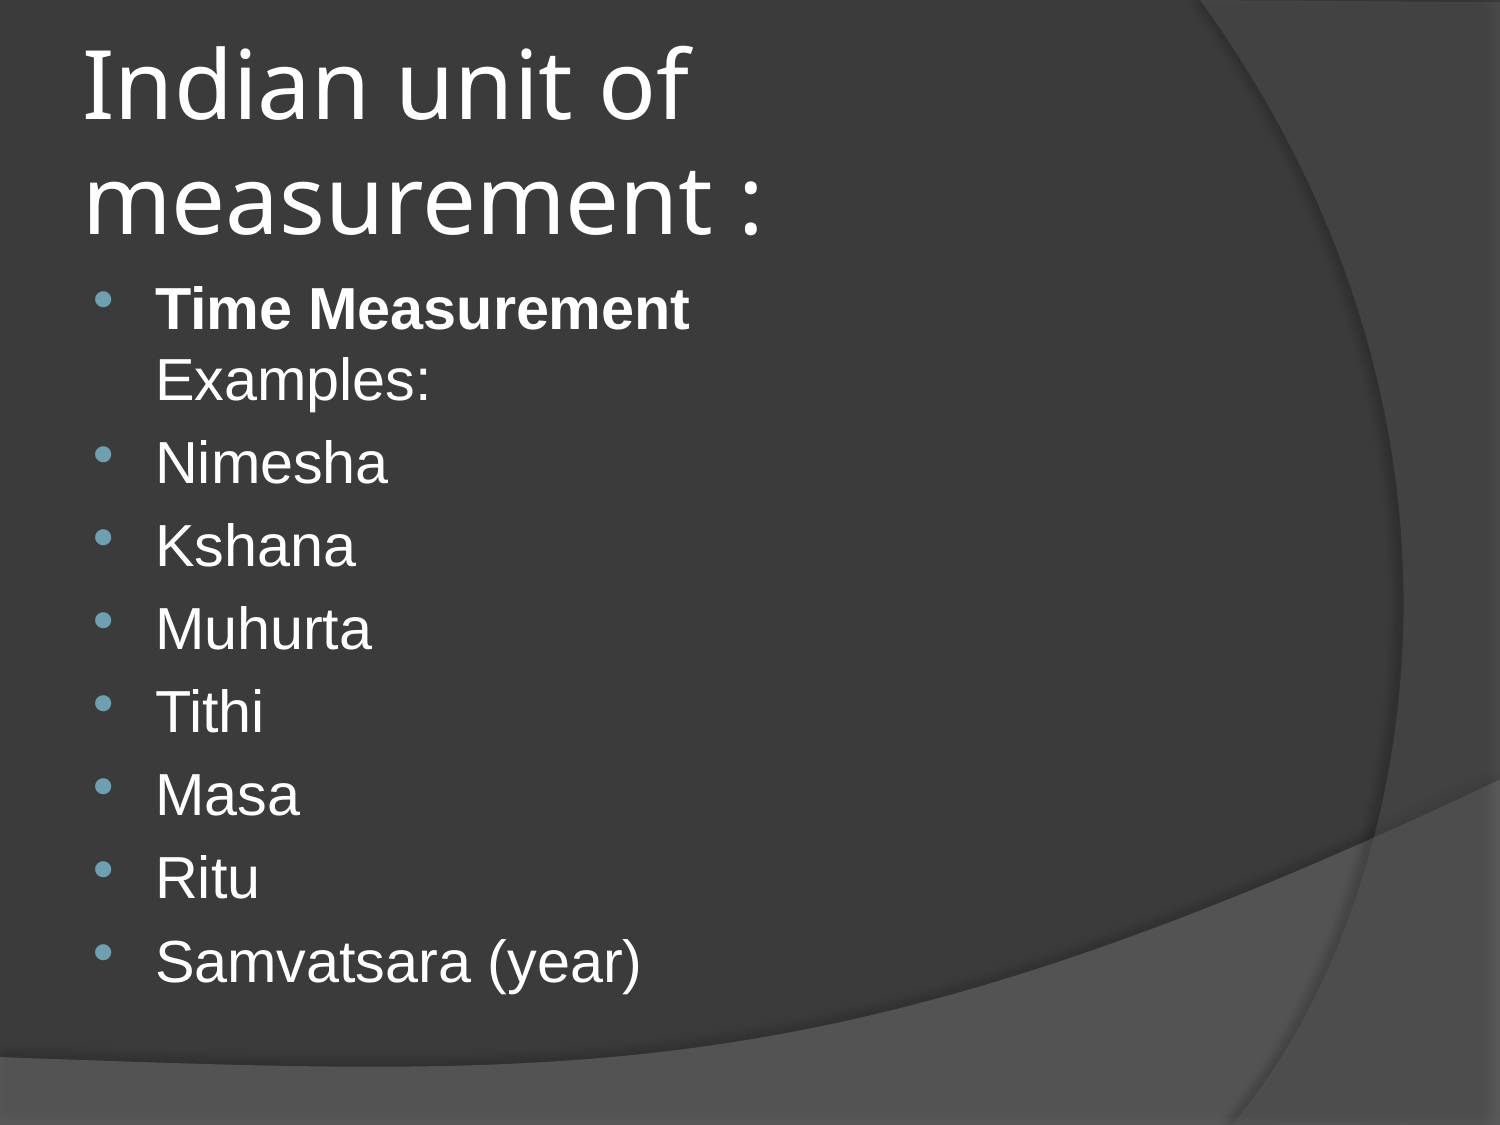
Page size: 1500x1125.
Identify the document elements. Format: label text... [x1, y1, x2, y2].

list Time Measurement Examples: Nimesha Kshana Muhurta Tithi Masa Ritu Samvatsara (year) [75, 262, 1300, 1005]
title Indian unit of measurement : [75, 45, 1300, 233]
